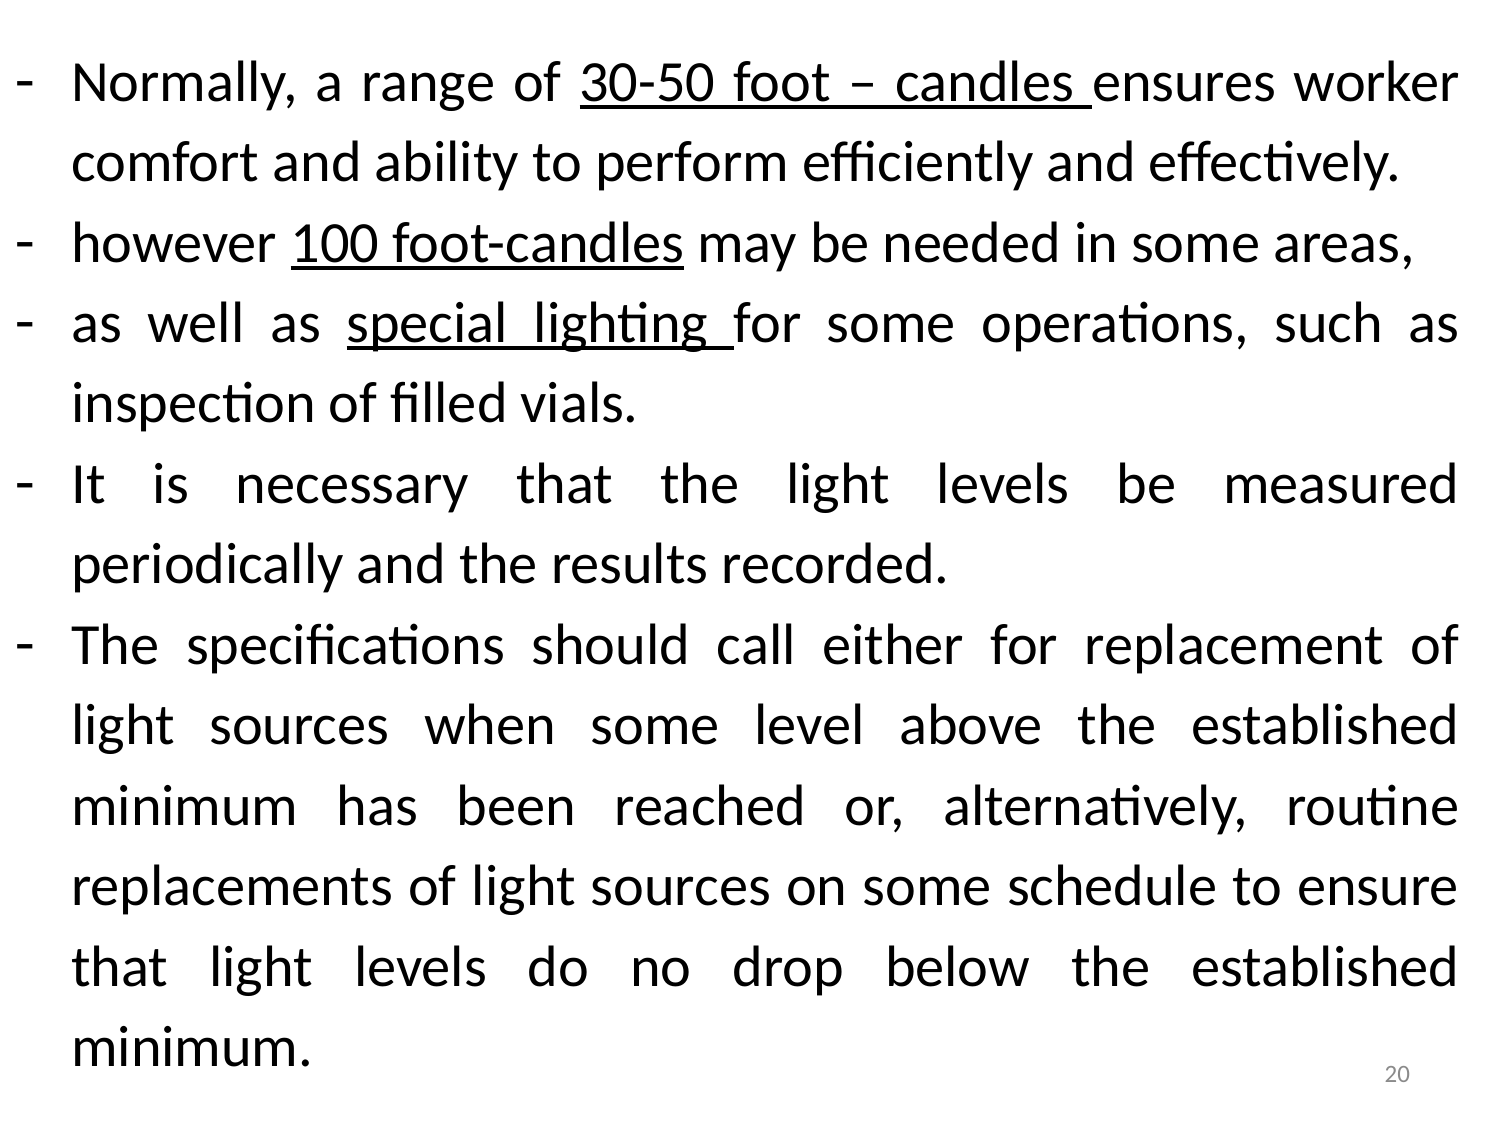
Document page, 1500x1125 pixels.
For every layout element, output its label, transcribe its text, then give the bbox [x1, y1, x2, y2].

slide_number 20 [1074, 1042, 1425, 1103]
list Normally, a range of 30-50 foot – candles ensures worker comfort and ability to perform efficiently and effectively. however 100 foot-candles may be needed in some areas, as well as special lighting for some operations, such as inspection of filled vials. It is necessary that the light levels be measured periodically and the results recorded. The specifications should call either for replacement of light sources when some level above the established minimum has been reached or, alternatively, routine replacements of light sources on some schedule to ensure that light levels do no drop below the established minimum. [0, 24, 1475, 1100]
